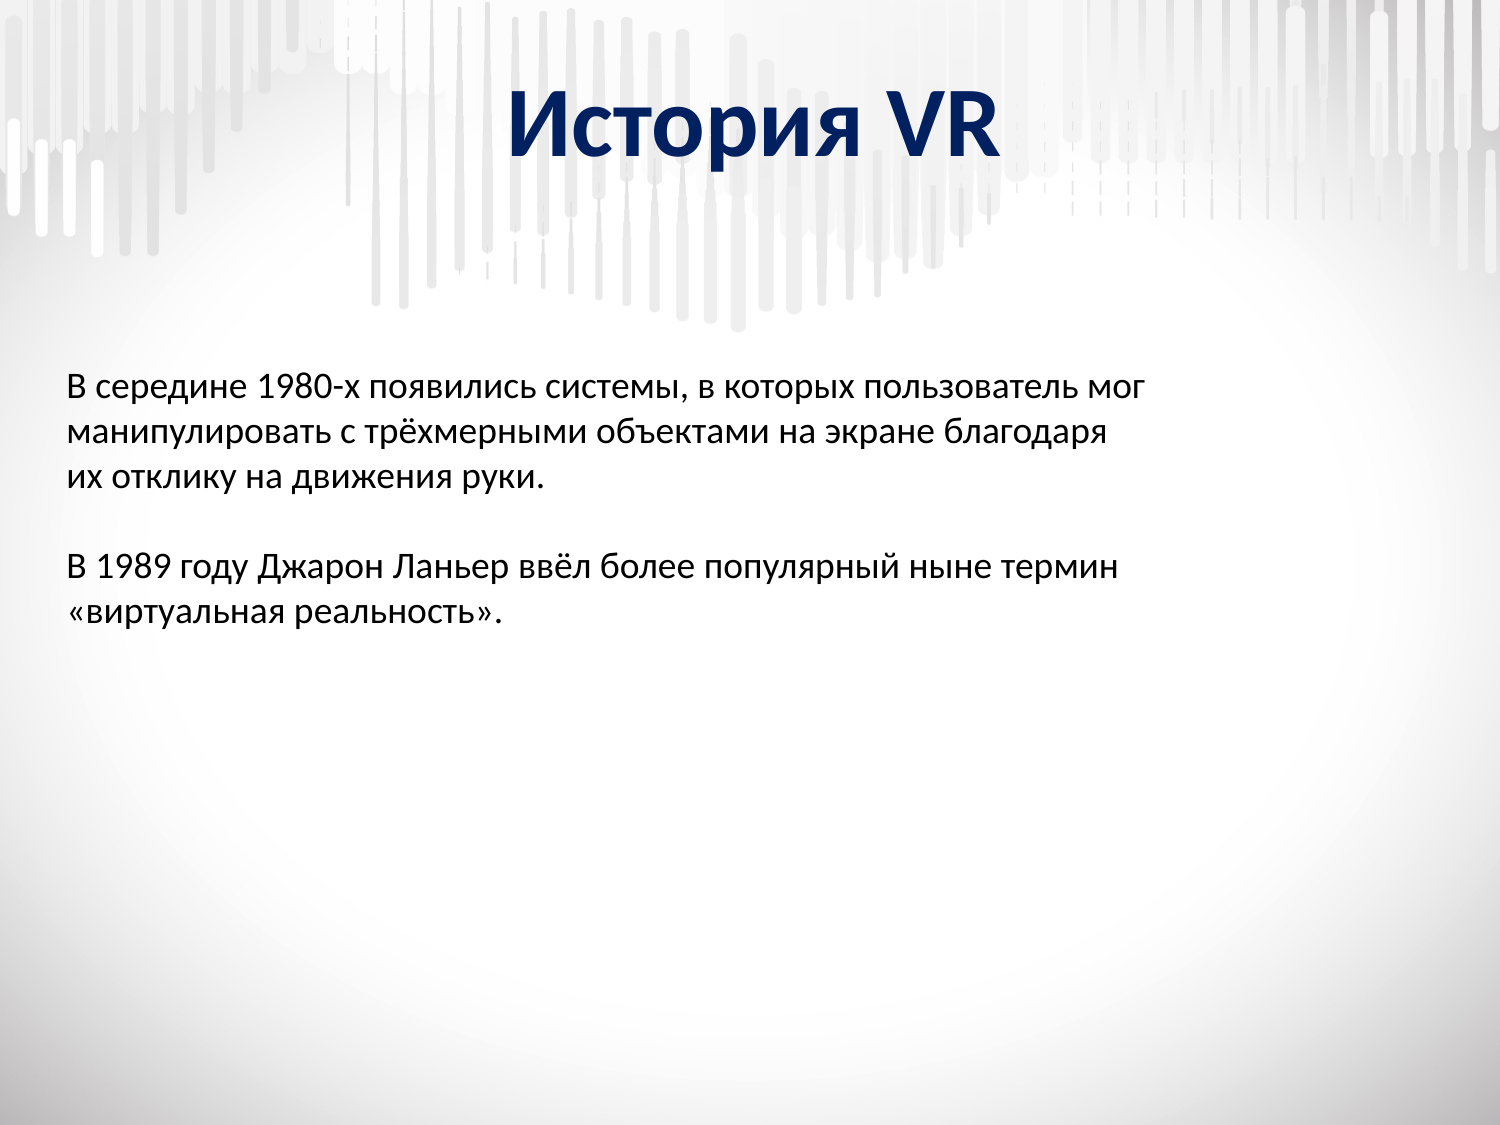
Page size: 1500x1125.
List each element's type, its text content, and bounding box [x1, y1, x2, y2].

picture [0, 0, 1500, 1125]
text_box В середине 1980-х появились системы, в которых пользователь мог манипулировать с трёхмерными объектами на экране благодаря их отклику на движения руки. В 1989 году Джарон Ланьер ввёл более популярный ныне термин «виртуальная реальность». [51, 353, 1167, 639]
title История VR [107, 58, 1402, 190]
